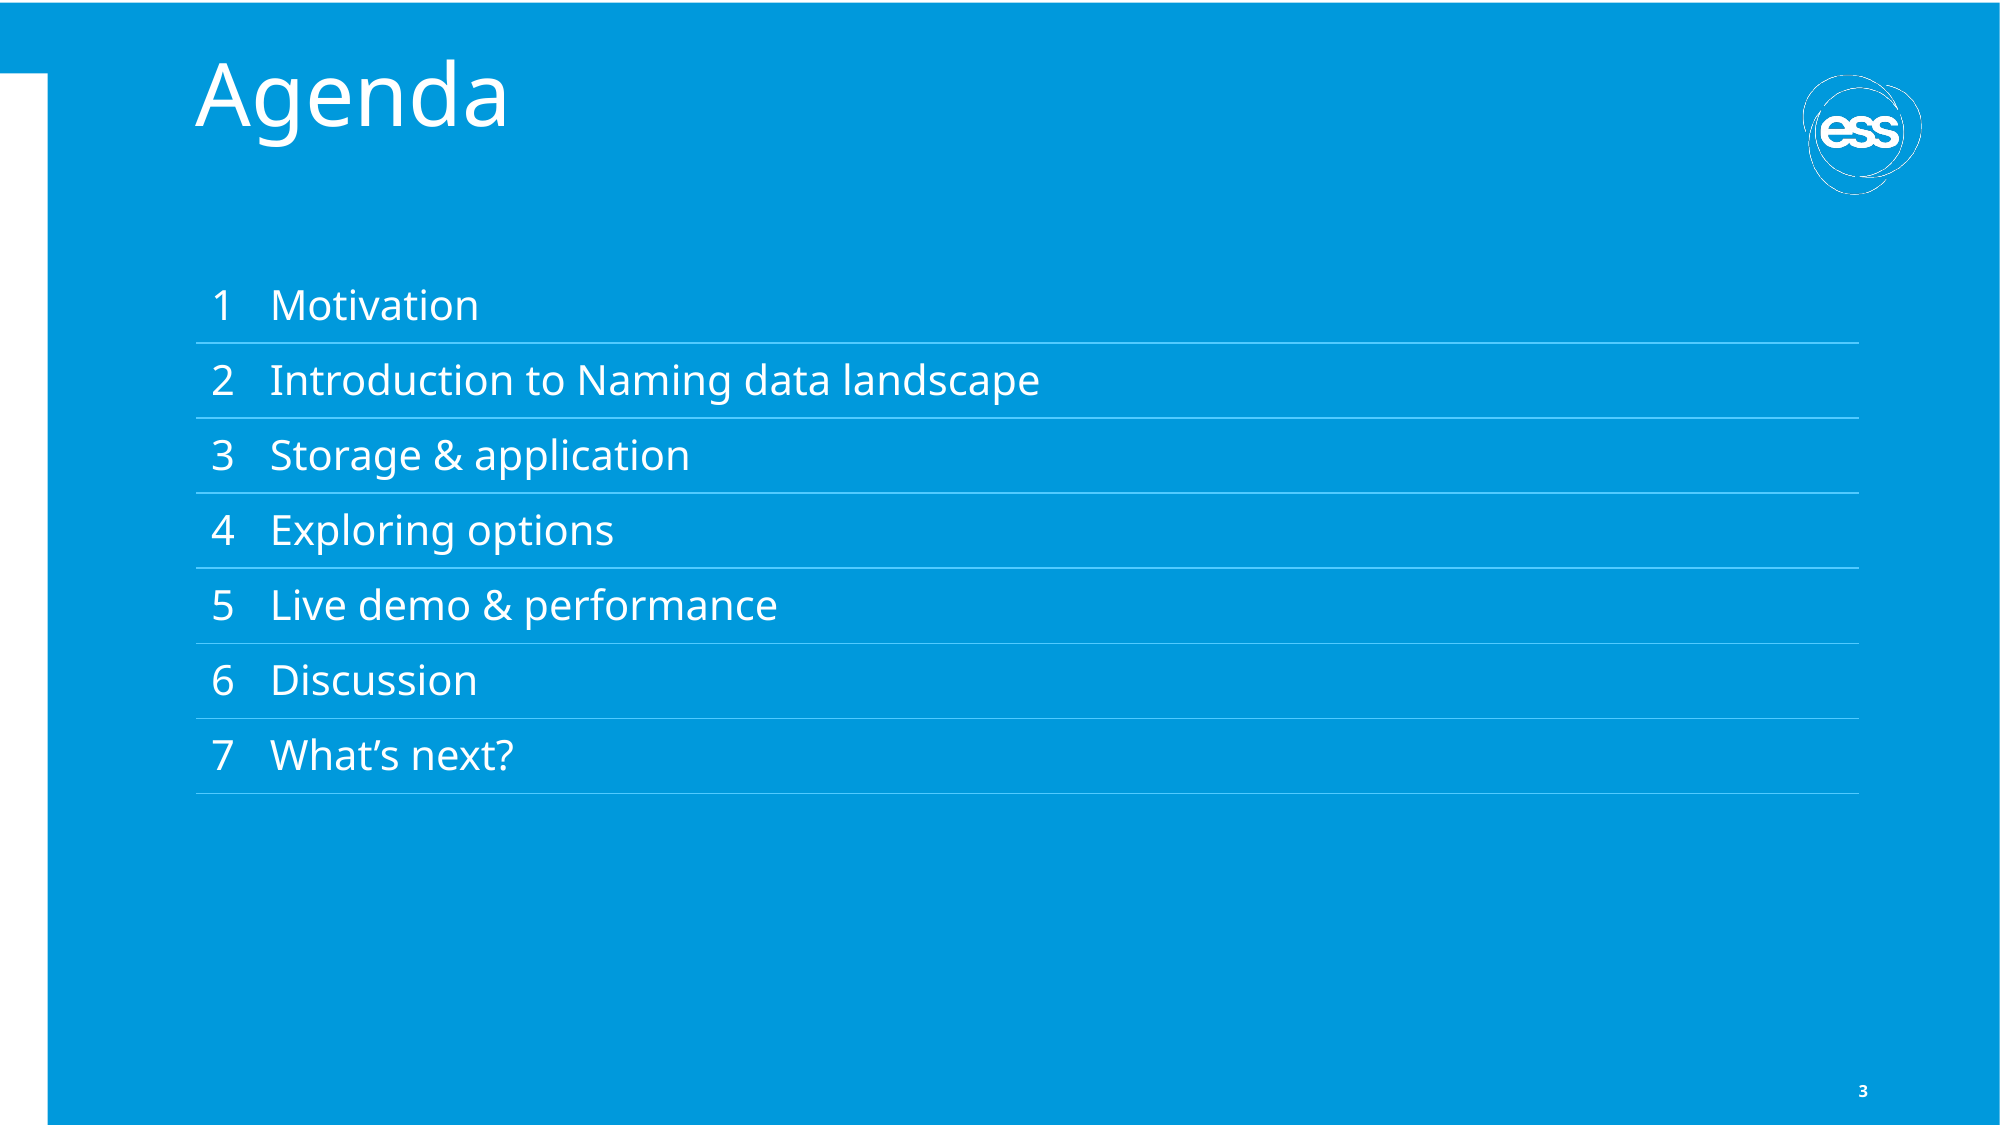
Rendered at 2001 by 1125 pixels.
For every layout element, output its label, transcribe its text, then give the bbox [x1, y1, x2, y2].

text_box Agenda [181, 43, 1717, 152]
table_cell 3 Storage & application [196, 419, 1859, 492]
table_header 1 Motivation [196, 268, 1859, 342]
table_cell 4 Exploring options [196, 494, 1859, 567]
table_cell 7 What’s next? [196, 719, 1859, 793]
table_cell 2 Introduction to Naming data landscape [196, 344, 1859, 417]
text_box <number> [1432, 1062, 1883, 1122]
table_cell 5 Live demo & performance [196, 569, 1859, 643]
table_cell 6 Discussion [196, 644, 1859, 718]
